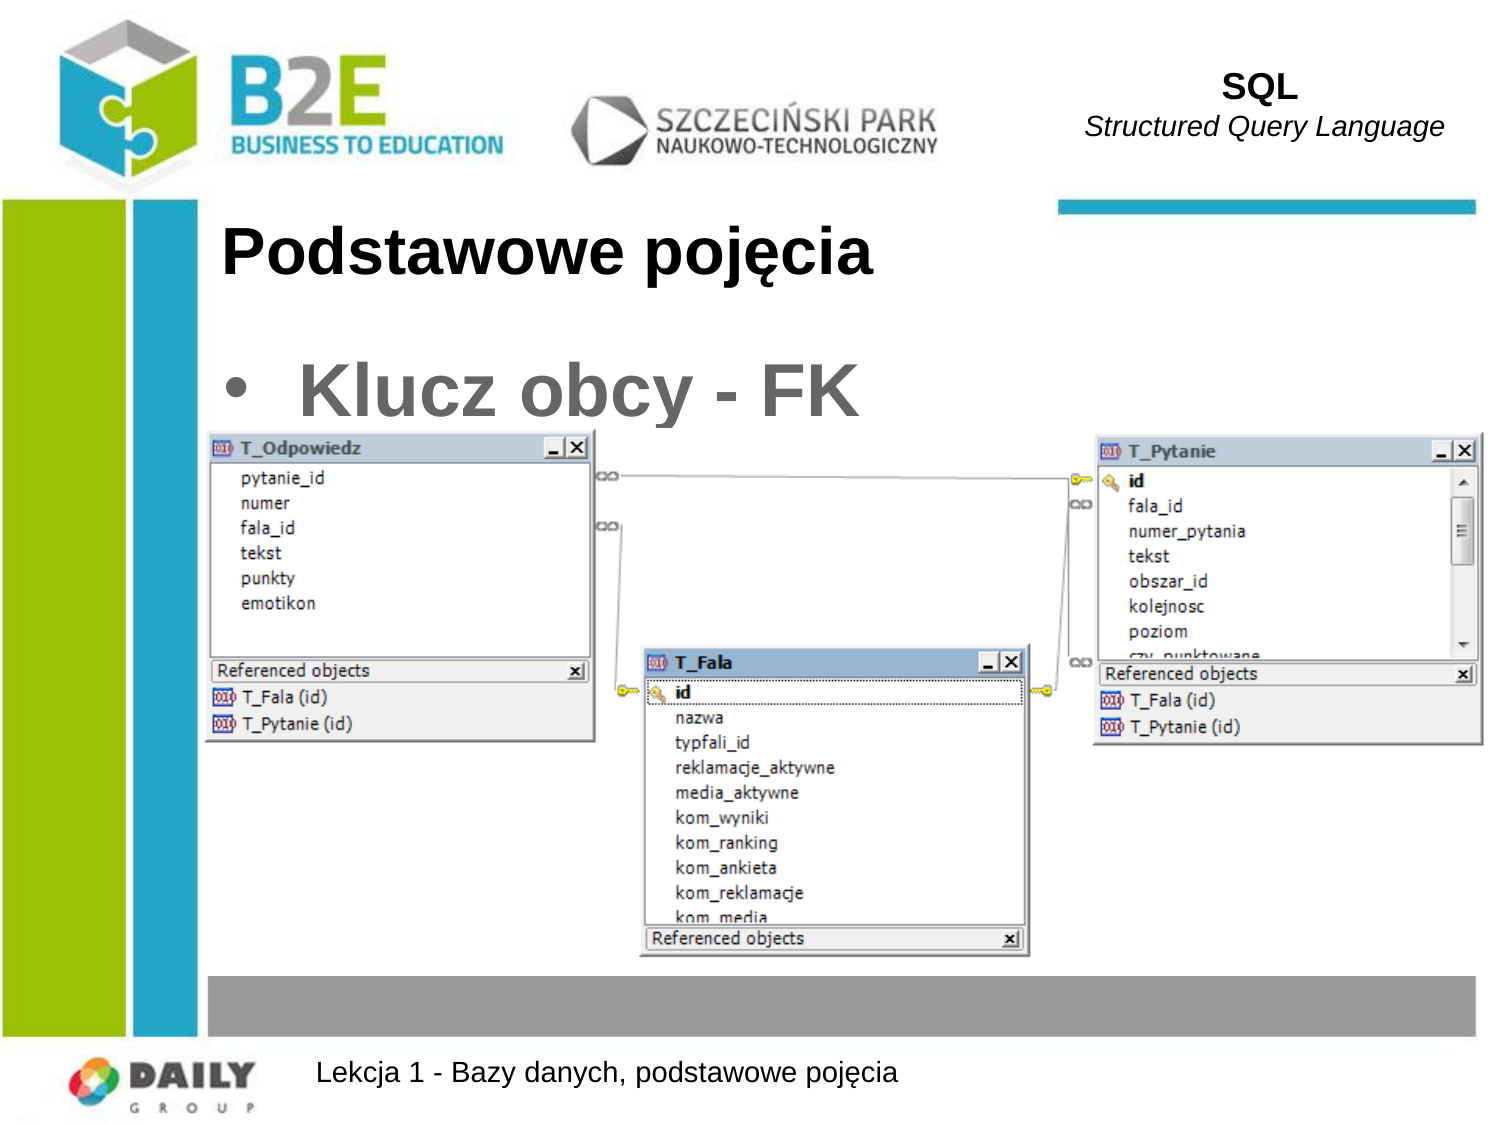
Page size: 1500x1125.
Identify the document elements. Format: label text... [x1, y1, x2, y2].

title Podstawowe pojęcia [206, 174, 1400, 303]
picture [0, 0, 1500, 1125]
subtitle Klucz obcy - FK [208, 326, 1464, 427]
text_box Lekcja 1 - Bazy danych, podstawowe pojęcia [301, 1046, 1034, 1096]
text_box SQL Structured Query Language [1069, 54, 1461, 150]
